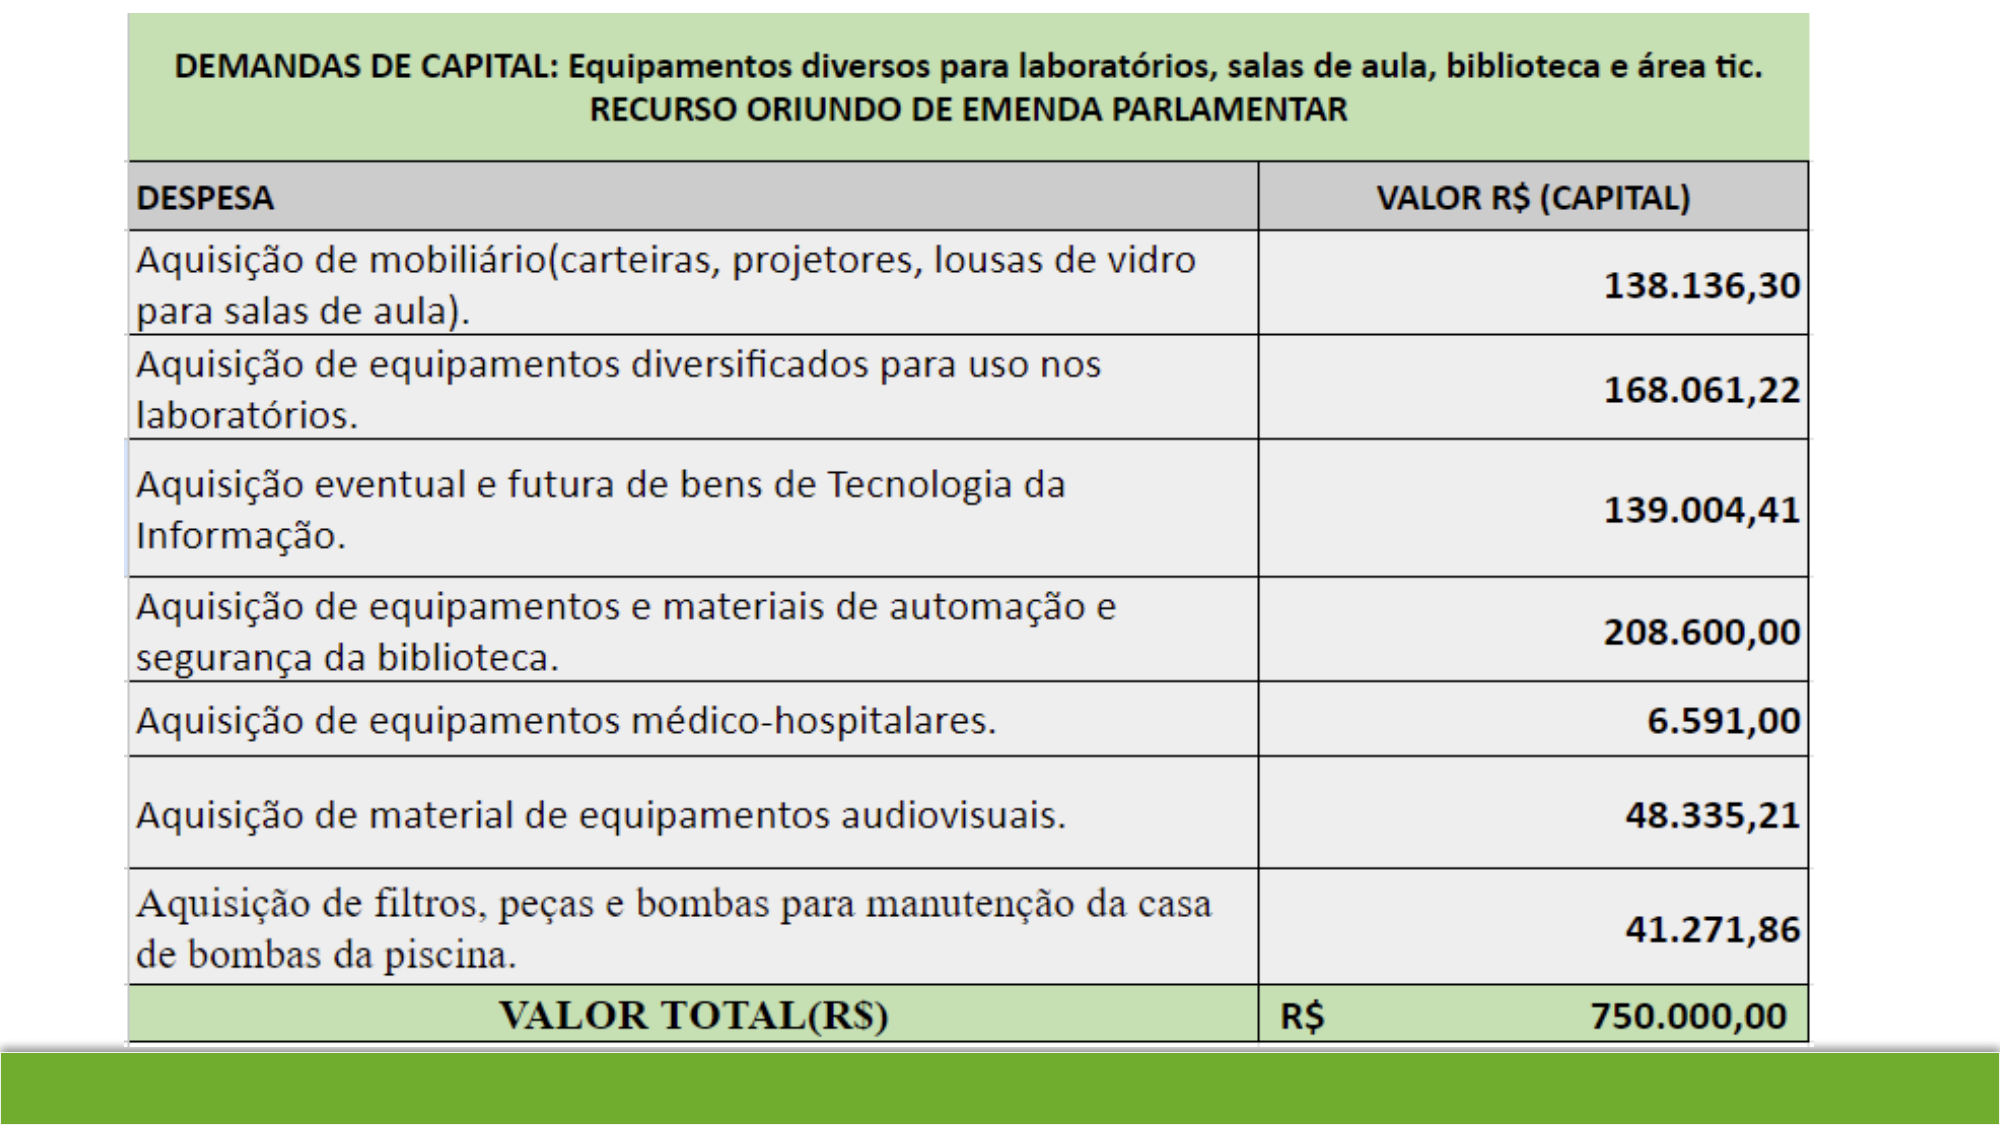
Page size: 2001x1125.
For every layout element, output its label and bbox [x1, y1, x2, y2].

text_box [0, 1052, 2000, 1125]
picture [123, 13, 1814, 1048]
